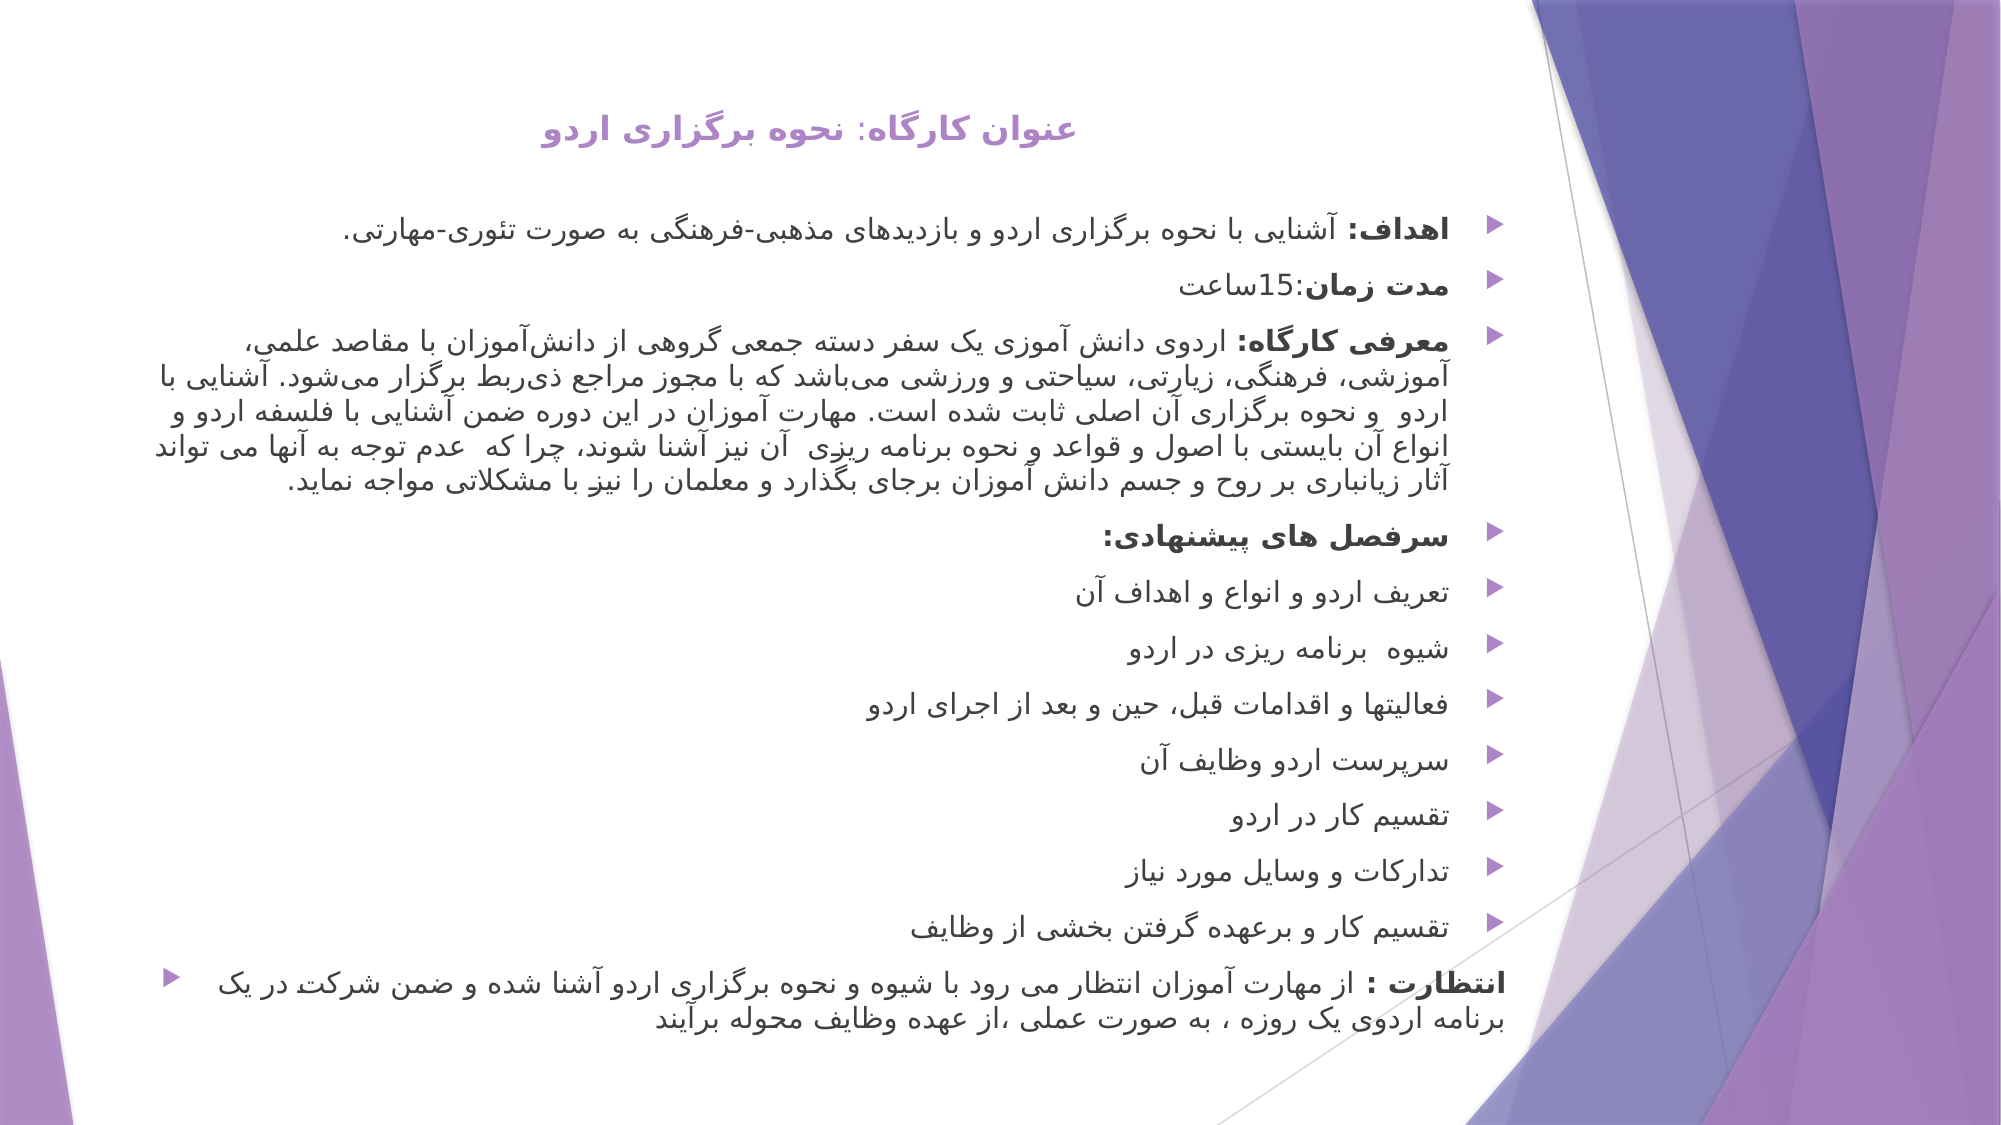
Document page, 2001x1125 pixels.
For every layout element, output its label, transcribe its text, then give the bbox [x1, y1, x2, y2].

title عنوان کارگاه: نحوه برگزاری اردو [111, 99, 1522, 202]
list اهداف: آشنایی با نحوه برگزاری اردو و بازدیدهای مذهبی-فرهنگی به صورت تئوری-مهارتی. مدت زمان:15ساعت معرفی کارگاه: اردوی دانش آموزی یک سفر دسته‌ جمعی گروهی از دانش‌آموزان با مقاصد علمی، آموزشی، فرهنگی، زیارتی، سیاحتی و ورزشی می‌باشد که با مجوز مراجع ذی‌ربط برگزار می‌شود. آشنایی با اردو و نحوه برگزاری آن اصلی ثابت شده است. مهارت آموزان در این دوره ضمن آشنایی با فلسفه اردو و انواع آن بایستی با اصول و قواعد و نحوه برنامه ریزی آن نیز آشنا شوند، چرا که عدم توجه به آنها می تواند آثار زیانباری بر روح و جسم دانش آموزان برجای بگذارد و معلمان را نیز با مشکلاتی مواجه نماید. سرفصل های پیشنهادی: تعریف اردو و انواع و اهداف آن شیوه برنامه ریزی در اردو فعالیتها و اقدامات قبل، حین و بعد از اجرای اردو سرپرست اردو وظایف آن تقسیم کار در اردو تدارکات و وسایل مورد نیاز تقسیم کار و برعهده گرفتن بخشی از وظایف انتظارت : از مهارت آموزان انتظار می رود با شیوه و نحوه برگزاری اردو آشنا شده و ضمن شرکت در یک برنامه اردوی یک روزه ، به صورت عملی ،از عهده وظایف محوله برآیند [111, 202, 1522, 1055]
